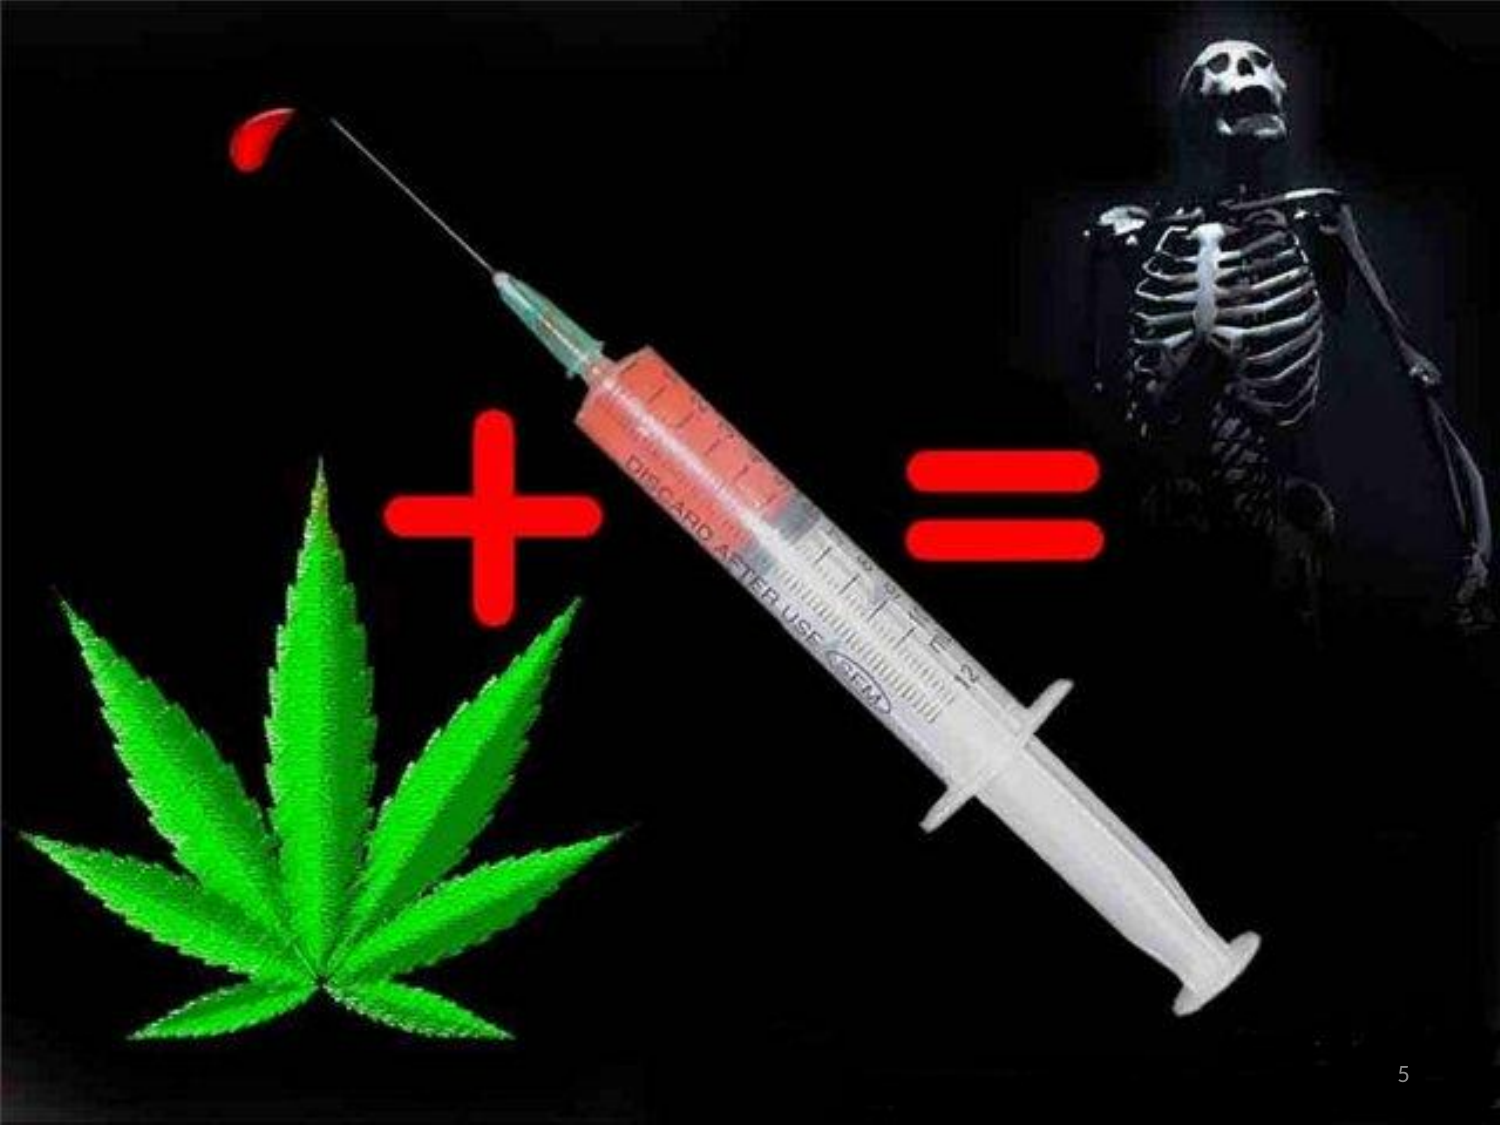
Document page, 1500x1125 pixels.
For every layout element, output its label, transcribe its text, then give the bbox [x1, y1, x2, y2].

picture [0, 0, 1500, 1125]
slide_number 5 [1074, 1042, 1425, 1103]
